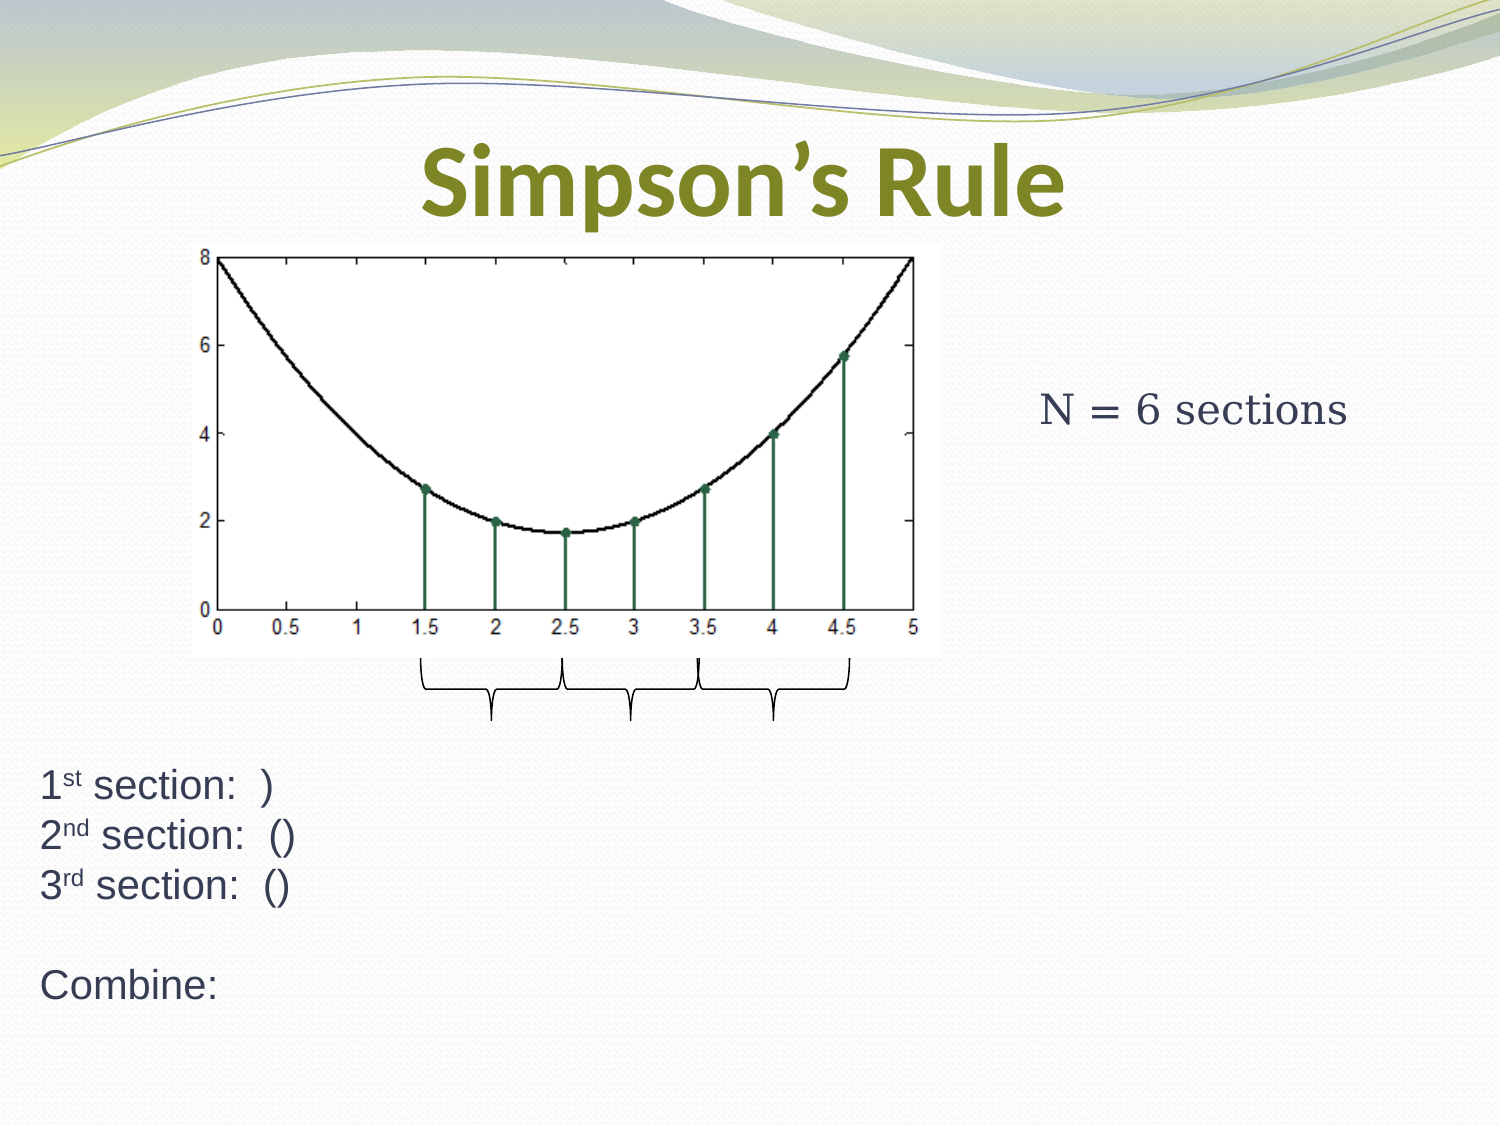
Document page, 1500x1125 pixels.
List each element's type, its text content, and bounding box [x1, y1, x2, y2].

text_box [420, 670, 562, 722]
title Simpson’s Rule [68, 50, 1419, 238]
picture [191, 242, 941, 658]
text_box [697, 670, 850, 722]
text_box [561, 670, 698, 722]
